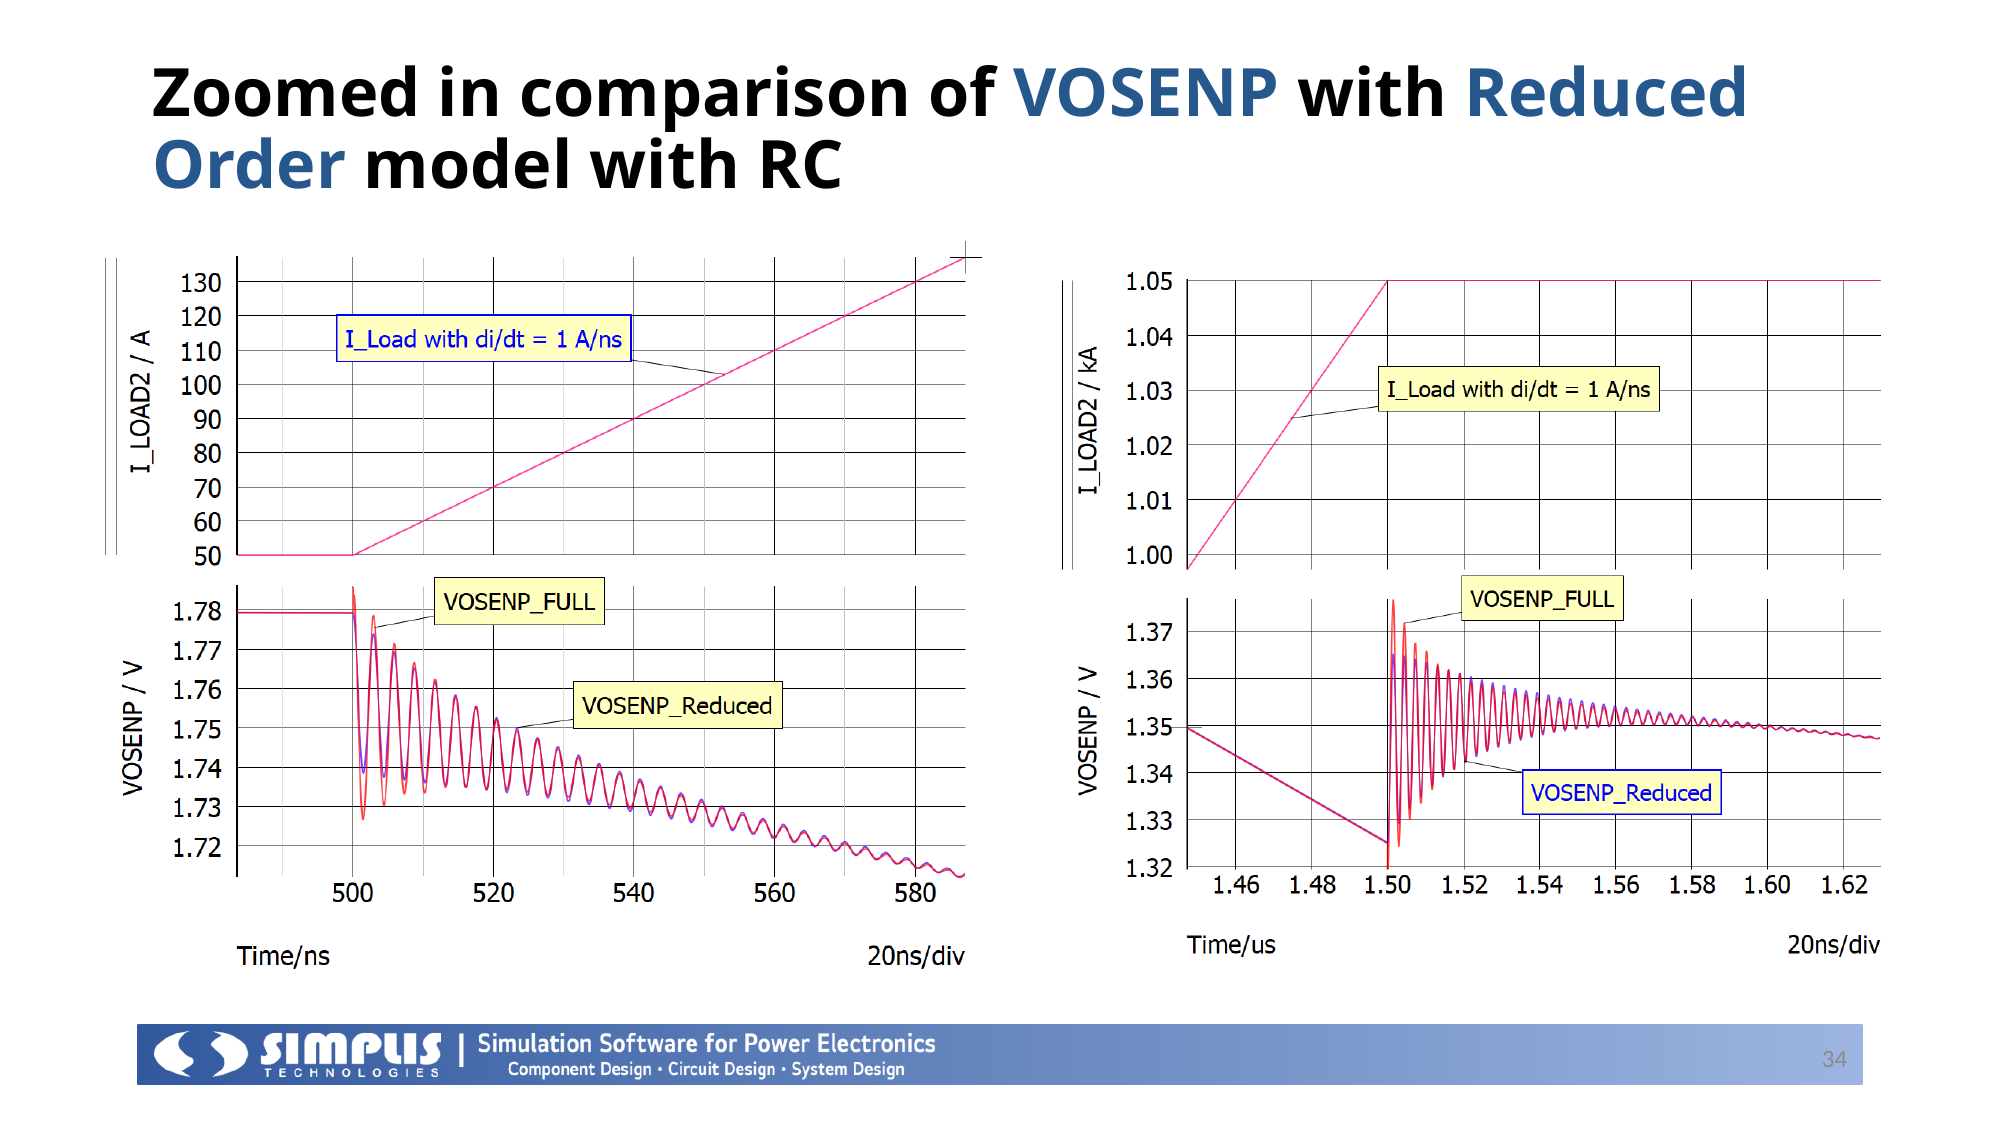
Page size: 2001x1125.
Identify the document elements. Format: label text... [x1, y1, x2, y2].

picture [154, 1007, 945, 1108]
picture [1052, 257, 1900, 965]
picture [93, 240, 988, 979]
title Zoomed in comparison of VOSENP with Reduced Order model with RC [137, 37, 1863, 225]
slide_number 34 [1412, 1027, 1863, 1088]
